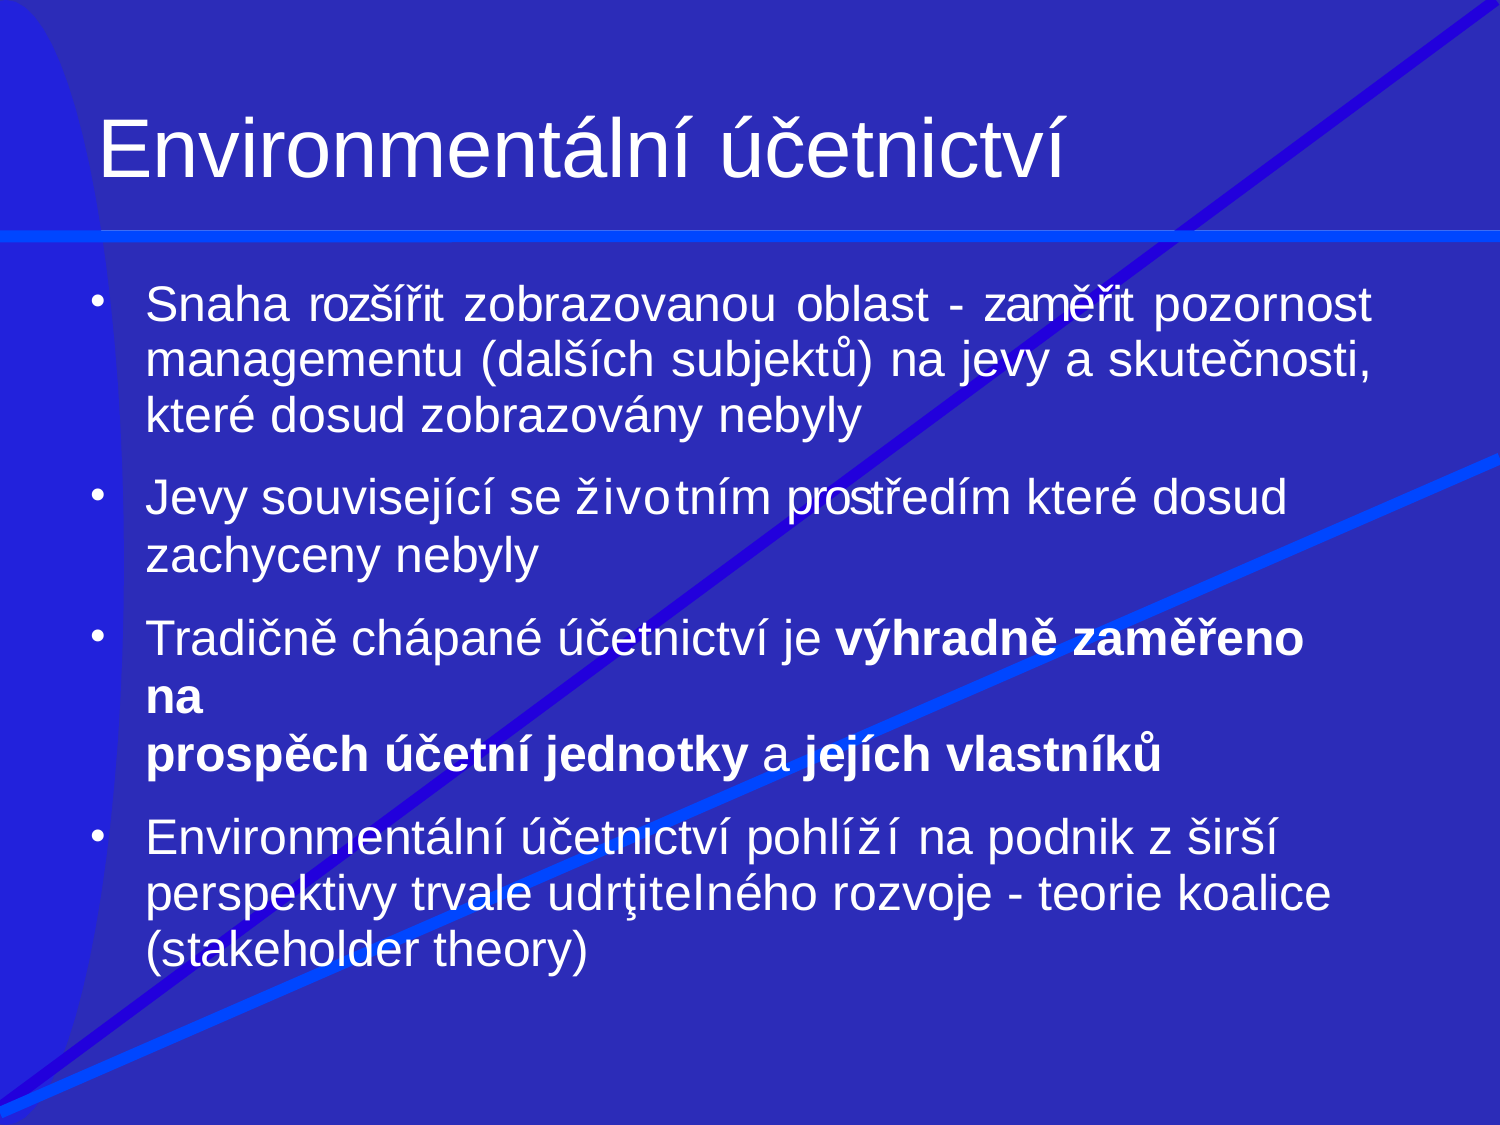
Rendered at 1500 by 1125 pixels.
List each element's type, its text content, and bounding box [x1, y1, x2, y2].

title Environmentální účetnictví [72, 43, 1428, 283]
text_box Snaha rozšířit zobrazovanou oblast - zaměřit pozornost managementu (dalších subjektů) na jevy a skutečnosti, které dosud zobrazovány nebyly Jevy související se životním prostředím které dosud zachyceny nebyly Tradičně chápané účetnictví je výhradně zaměřeno na prospěch účetní jednotky a jejích vlastníků Environmentální účetnictví pohlíží na podnik z širší perspektivy trvale udrţitelného rozvoje - teorie koalice (stakeholder theory) [87, 275, 1382, 978]
